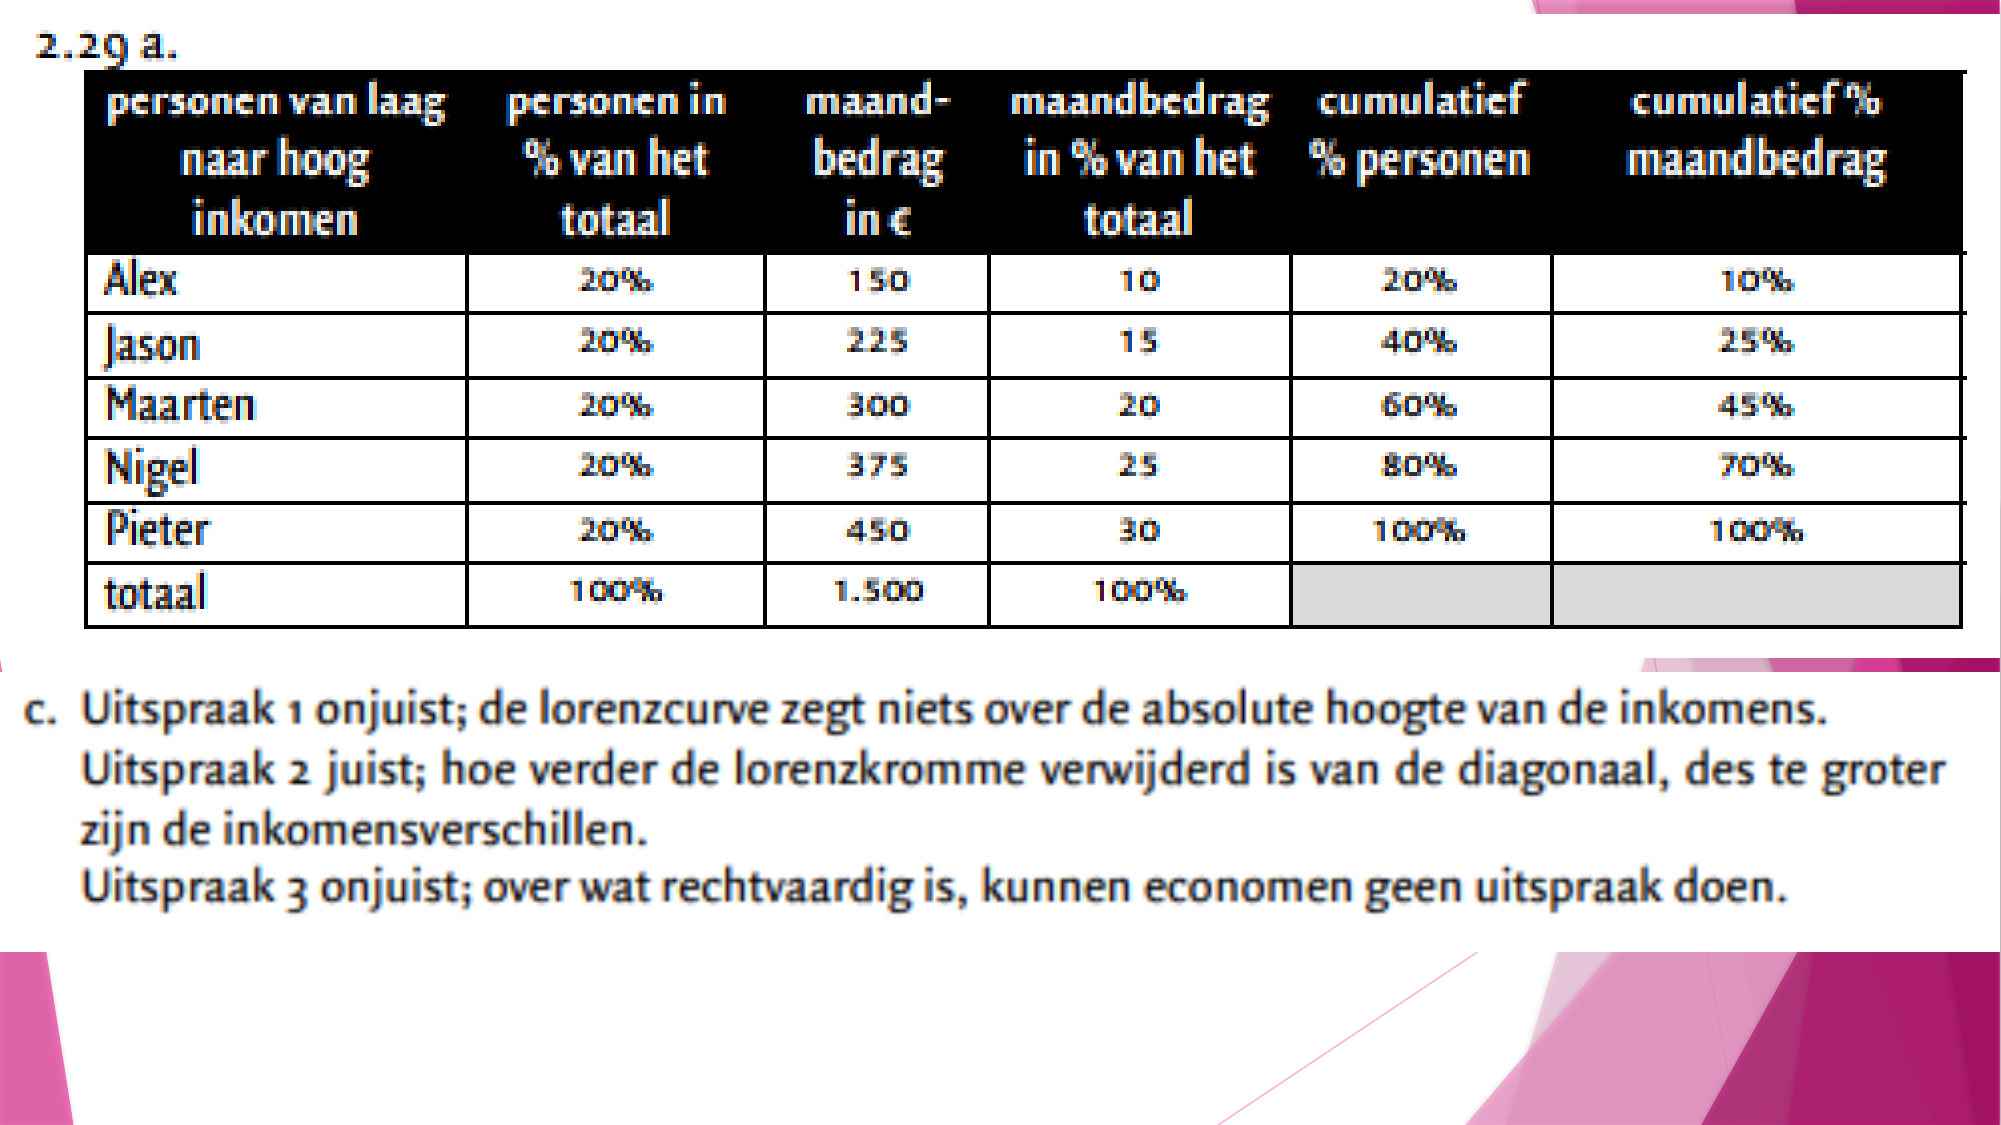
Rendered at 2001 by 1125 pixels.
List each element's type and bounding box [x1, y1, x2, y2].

picture [0, 13, 2000, 952]
